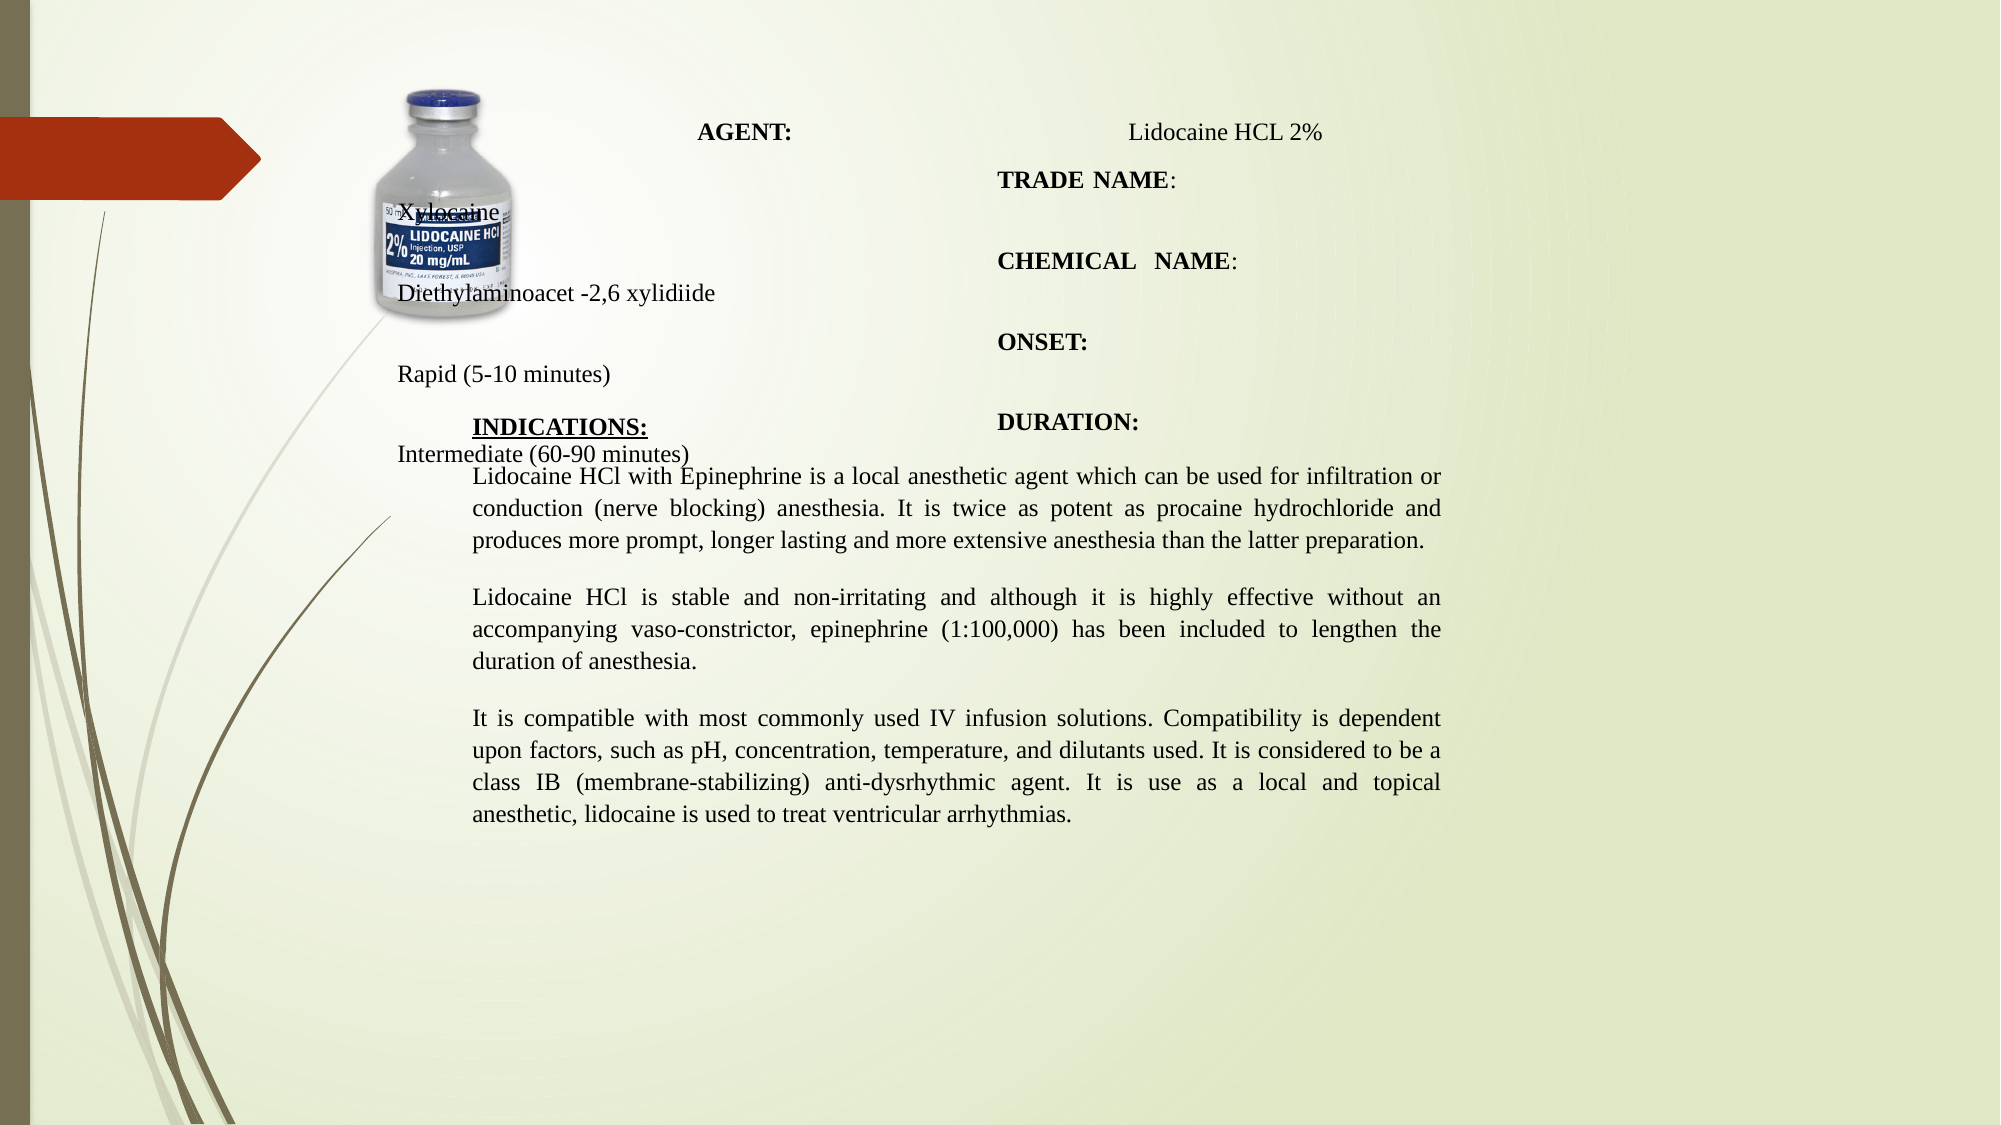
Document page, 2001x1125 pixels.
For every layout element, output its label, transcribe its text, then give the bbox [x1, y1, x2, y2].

text_box INDICATIONS: Lidocaine HCl with Epinephrine is a local anesthetic agent which can be used for infiltration or conduction (nerve blocking) anesthesia. It is twice as potent as procaine hydrochloride and produces more prompt, longer lasting and more extensive anesthesia than the latter preparation. Lidocaine HCl is stable and non-irritating and although it is highly effective without an accompanying vaso-constrictor, epinephrine (1:100,000) has been included to lengthen the duration of anesthesia. It is compatible with most commonly used IV infusion solutions. Compatibility is dependent upon factors, such as pH, concentration, temperature, and dilutants used. It is considered to be a class IB (membrane-stabilizing) anti-dysrhythmic agent. It is use as a local and topical anesthetic, lidocaine is used to treat ventricular arrhythmias. [457, 401, 1458, 835]
picture [270, 61, 615, 346]
text_box AGENT: Lidocaine HCL 2% TRADE NAME: Xylocaine CHEMICAL NAME: Diethylaminoacet -2,6 xylidiide ONSET: Rapid (5-10 minutes) DURATION: Intermediate (60-90 minutes) [382, 56, 1383, 475]
